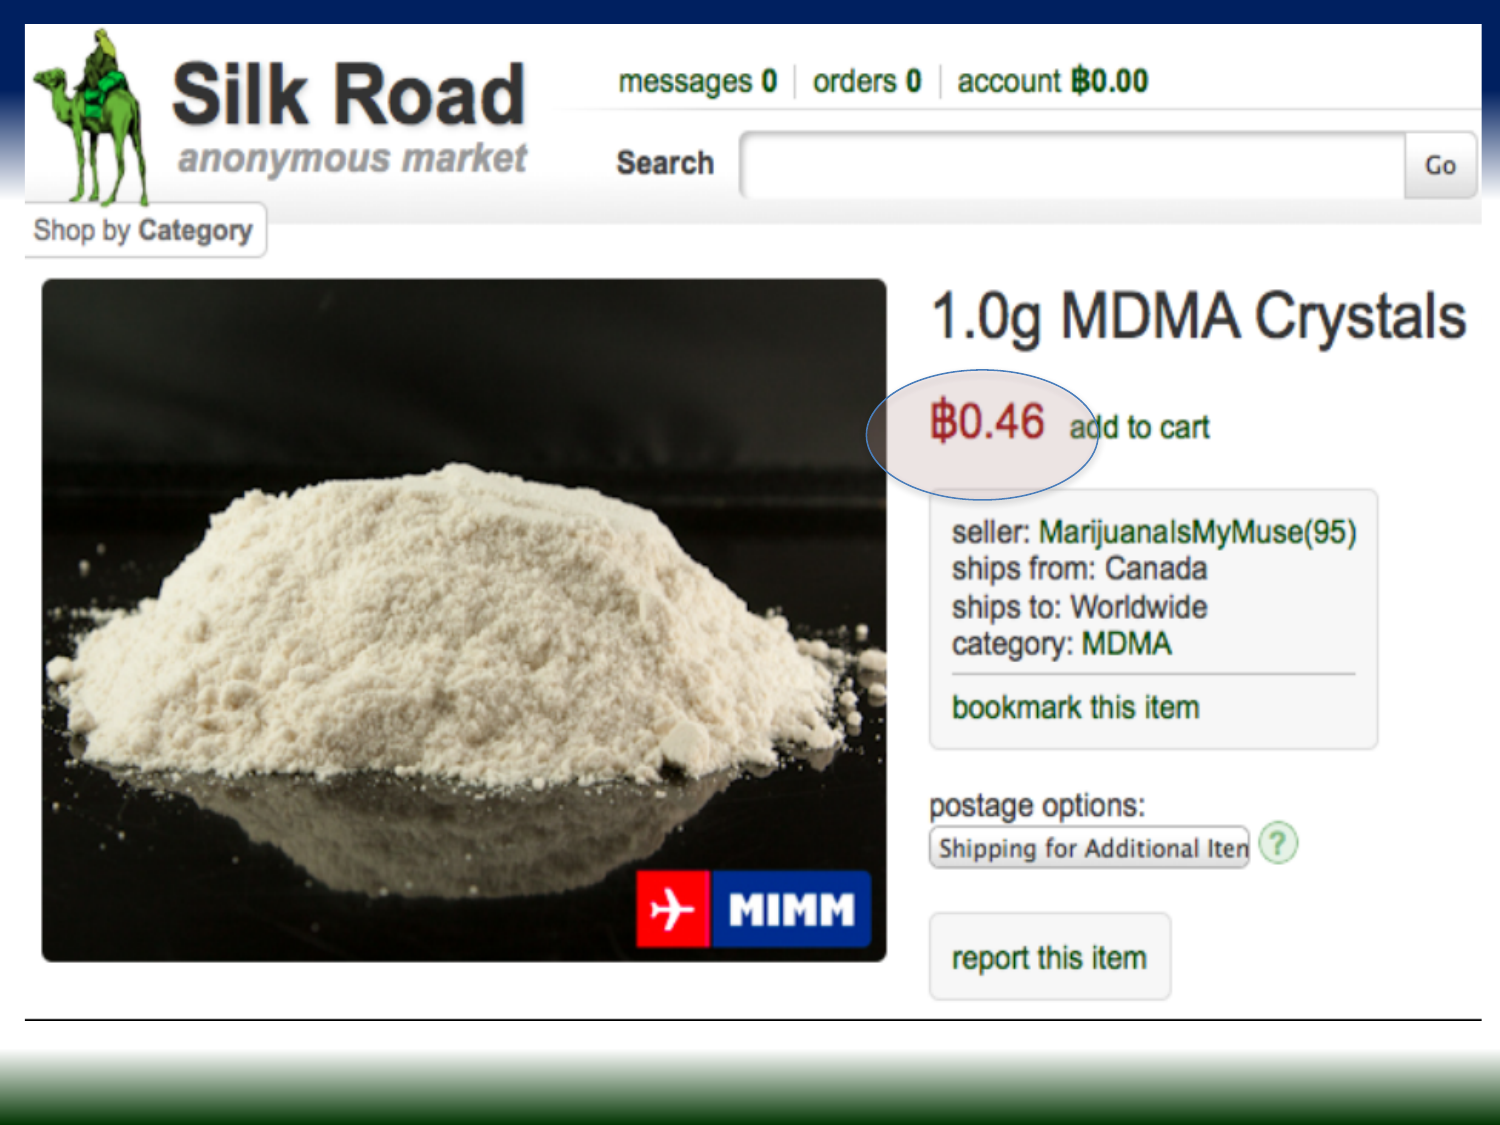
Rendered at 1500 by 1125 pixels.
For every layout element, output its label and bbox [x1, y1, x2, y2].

list [24, 24, 1482, 1021]
